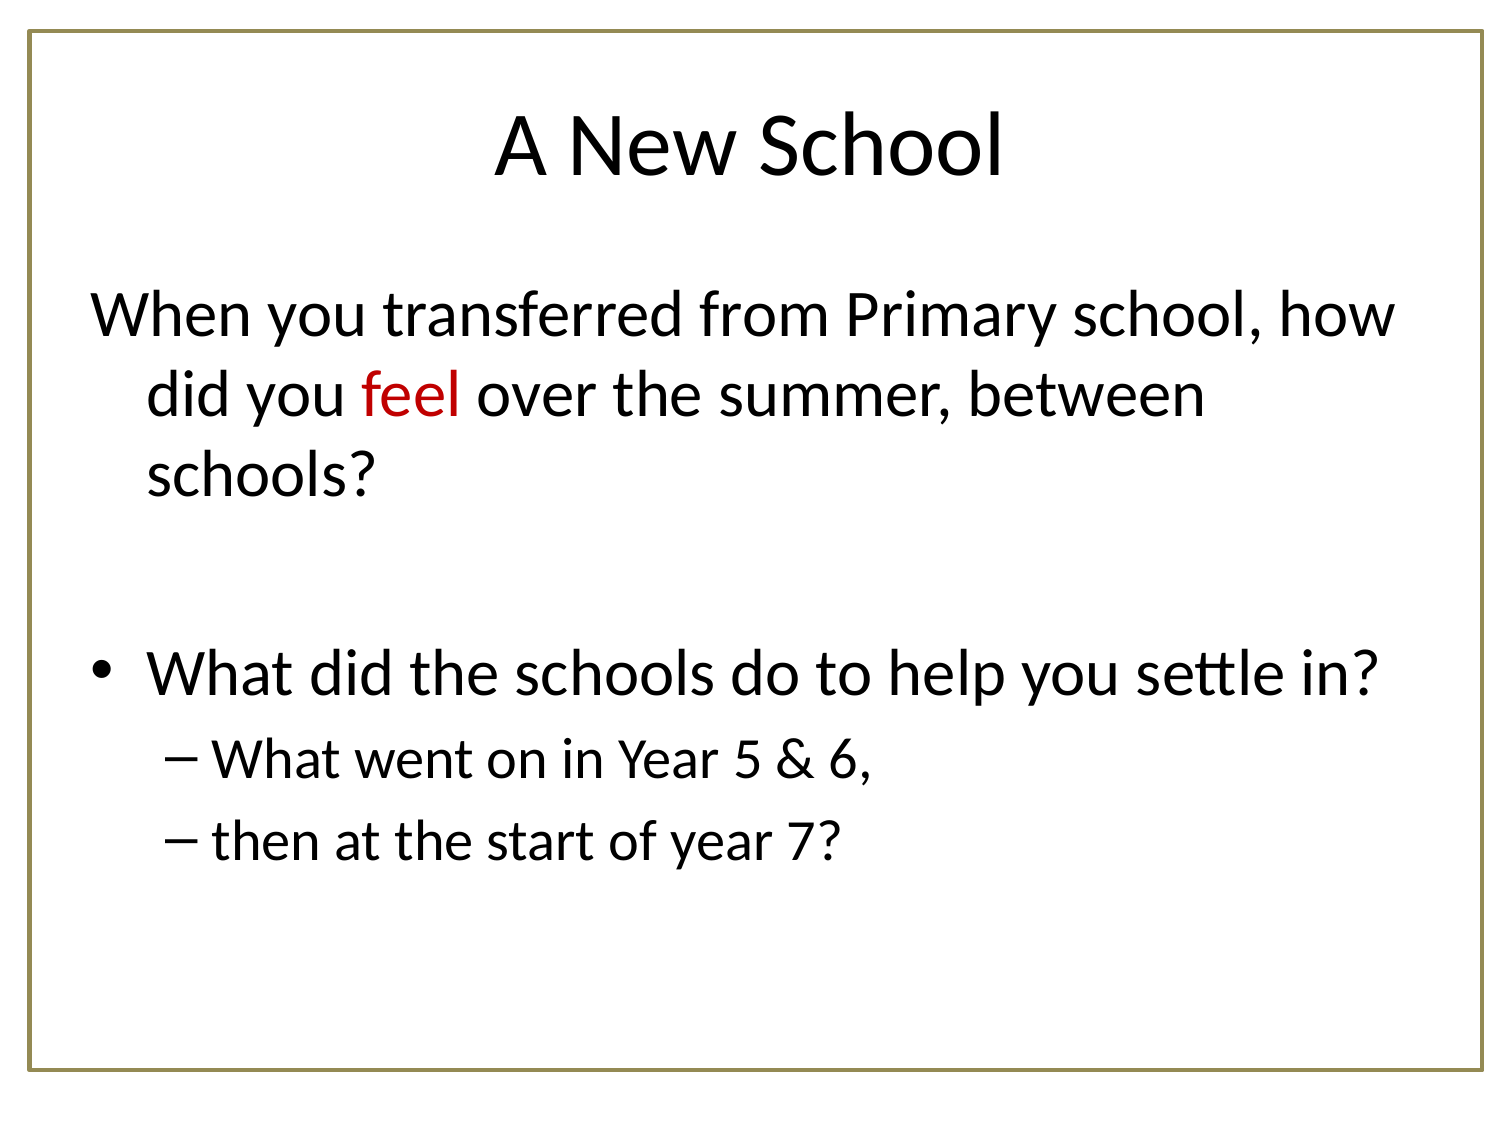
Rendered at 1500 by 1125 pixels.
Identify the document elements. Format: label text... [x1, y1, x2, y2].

text_box [27, 29, 1484, 1072]
title A New School [75, 45, 1425, 233]
list When you transferred from Primary school, how did you feel over the summer, between schools? What did the schools do to help you settle in? What went on in Year 5 & 6, then at the start of year 7? [75, 262, 1425, 1005]
